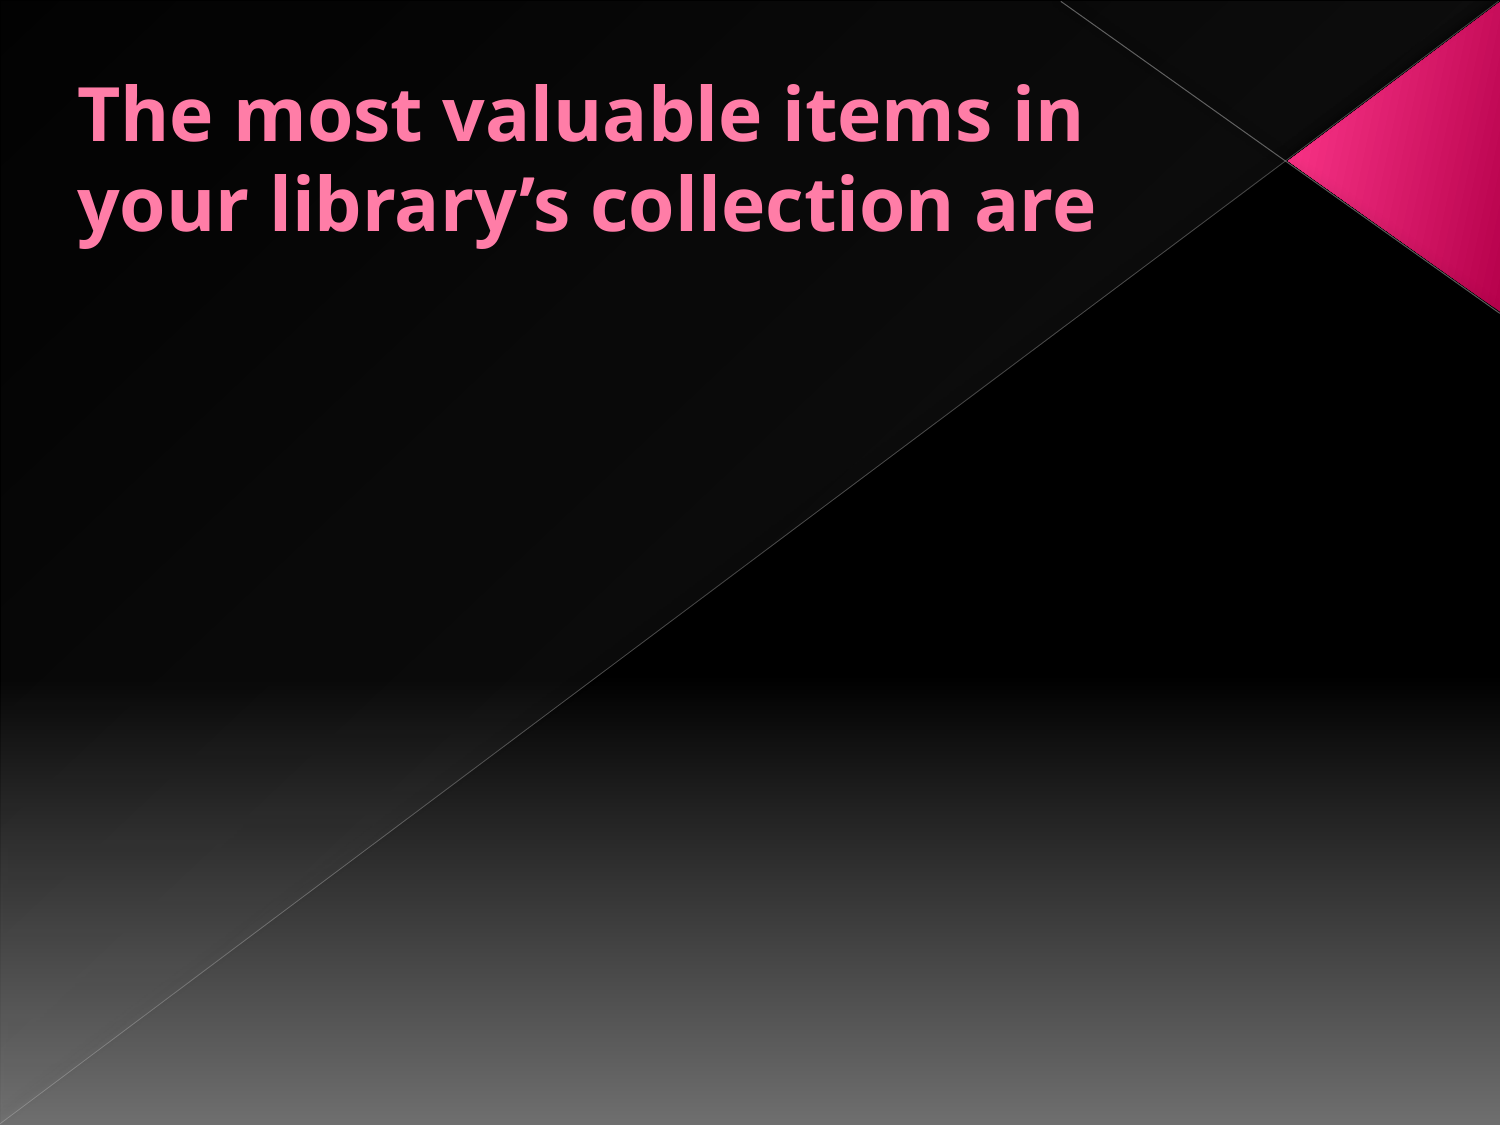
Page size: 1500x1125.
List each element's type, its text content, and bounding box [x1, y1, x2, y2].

title The most valuable items in your library’s collection are [62, 44, 1250, 268]
